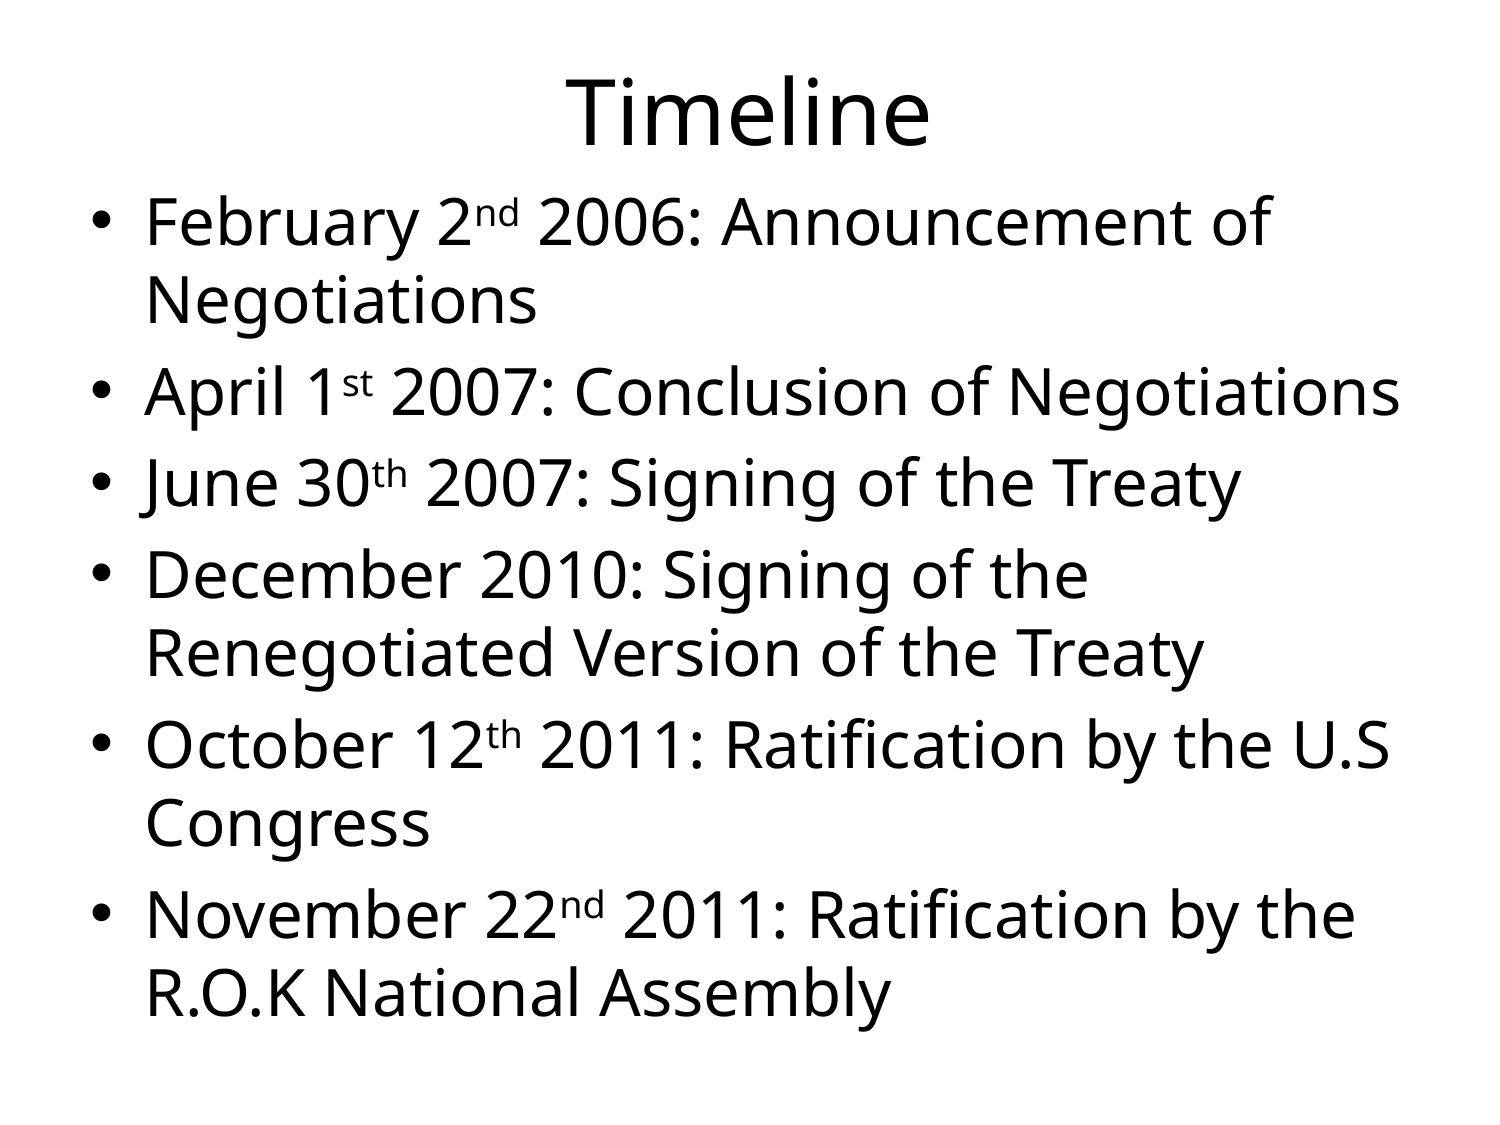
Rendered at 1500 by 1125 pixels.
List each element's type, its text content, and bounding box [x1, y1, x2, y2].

list February 2nd 2006: Announcement of Negotiations April 1st 2007: Conclusion of Negotiations June 30th 2007: Signing of the Treaty December 2010: Signing of the Renegotiated Version of the Treaty October 12th 2011: Ratification by the U.S Congress November 22nd 2011: Ratification by the R.O.K National Assembly [75, 172, 1425, 1071]
title Timeline [75, 45, 1425, 172]
